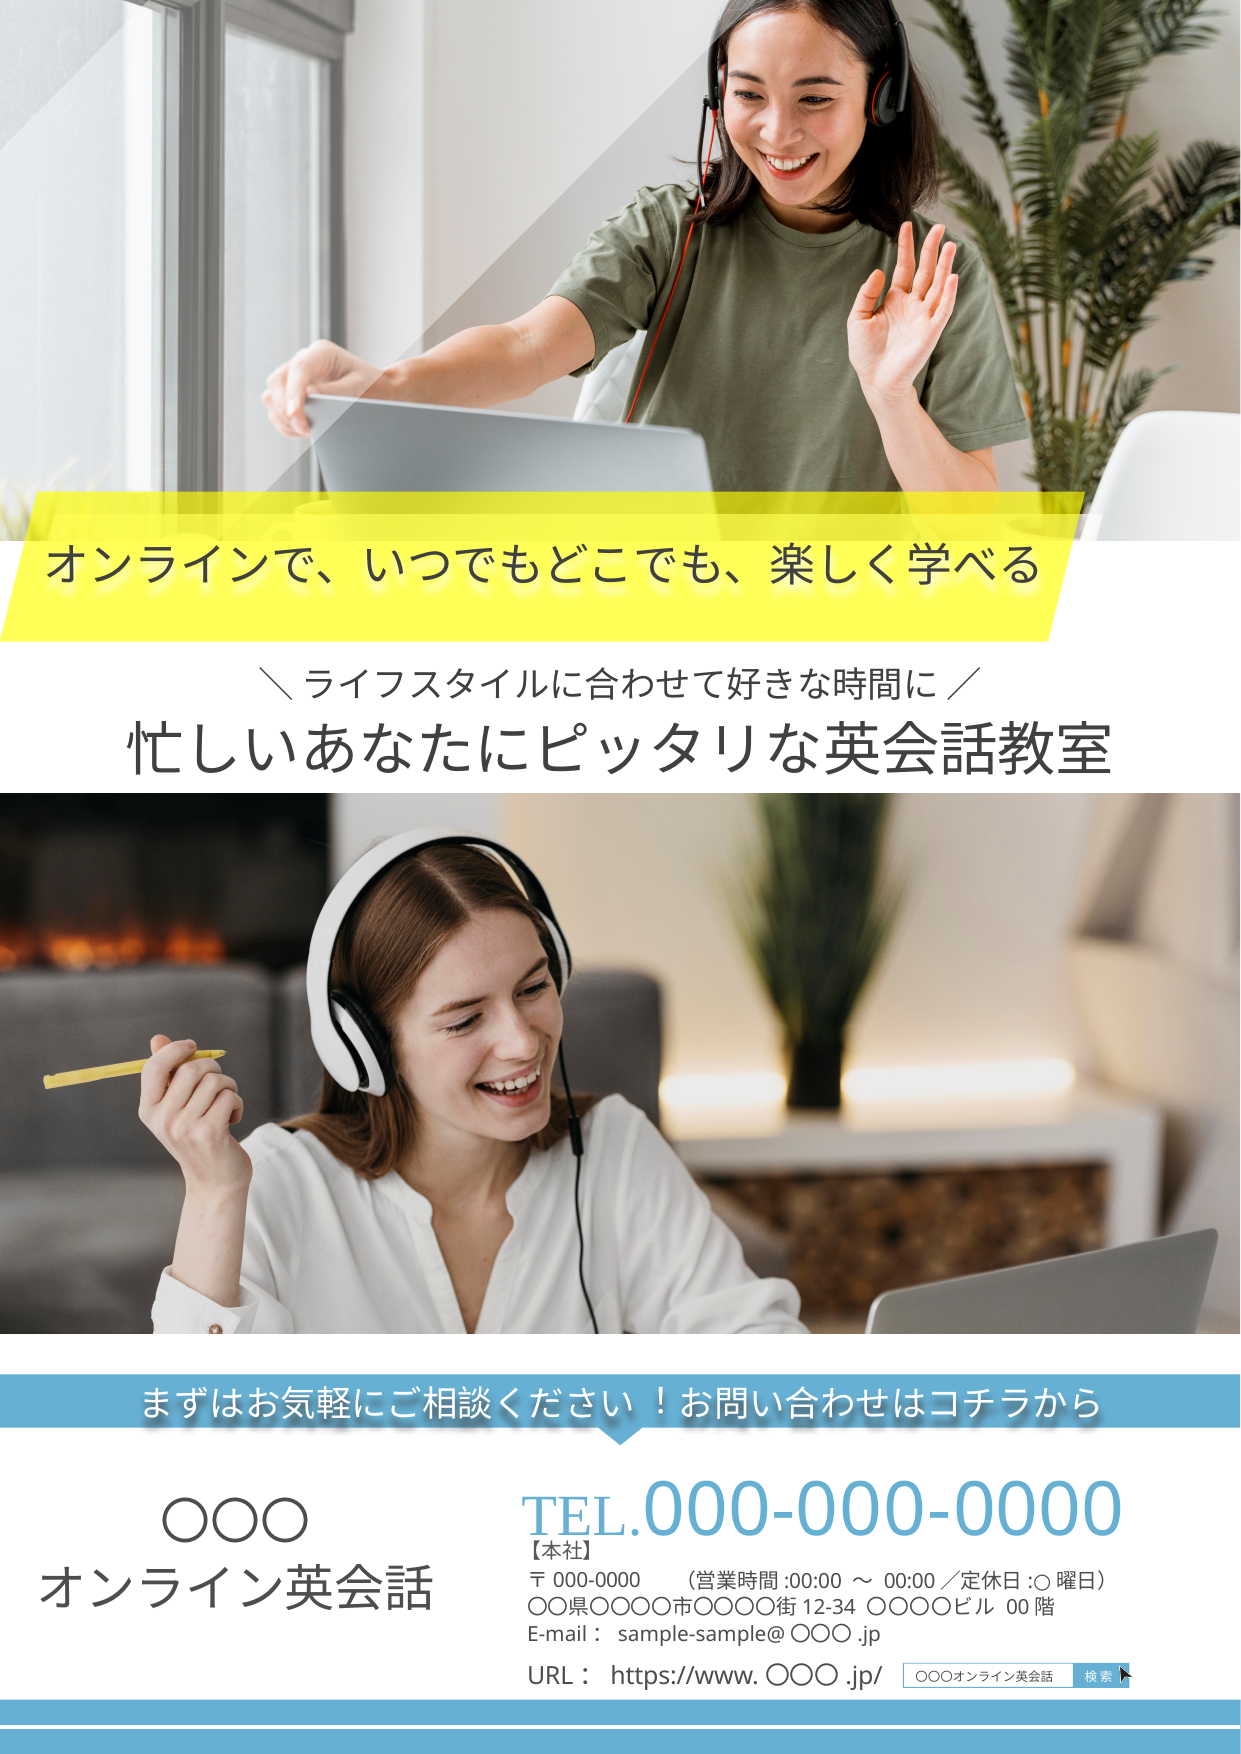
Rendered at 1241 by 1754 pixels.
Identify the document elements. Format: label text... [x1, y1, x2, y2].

text_box [0, 541, 1074, 643]
text_box URL：https://www.〇〇〇.jp/ [525, 1657, 903, 1690]
text_box [15, 541, 1098, 666]
text_box 検 索 [1084, 1651, 1123, 1684]
text_box オンラインで、いつでもどこでも、楽しく学べる [42, 541, 1045, 591]
picture [0, 793, 1241, 1334]
text_box 〒000-0000 [525, 1564, 650, 1591]
picture [1119, 1664, 1134, 1685]
text_box （営業時間:00:00 ～ 00:00／定休日:○曜日） [673, 1565, 1147, 1593]
text_box ＼ ライフスタイルに合わせて好きな時間に ／ [150, 655, 1090, 704]
text_box [0, 1699, 1241, 1725]
text_box 〇〇〇 オンライン英会話 [0, 1483, 470, 1617]
picture [0, 0, 1241, 541]
text_box [0, 1374, 1241, 1428]
text_box まずはお気軽にご相談ください︕ お問い合わせはコチラから [127, 1379, 1113, 1424]
text_box TEL.000-000-0000 [519, 1458, 1241, 1551]
text_box 【本社】 [505, 1530, 619, 1571]
text_box 〇〇県〇〇〇〇市〇〇〇〇街12-34 〇〇〇〇ビル 00階 E-mail：sample-sample@〇〇〇.jp [525, 1591, 1122, 1646]
text_box 〇〇〇オンライン英会話 [913, 1666, 1060, 1684]
text_box 忙しいあなたにピッタリな英会話教室 [93, 704, 1147, 782]
text_box [614, 1441, 626, 1446]
text_box [0, 1729, 1241, 1754]
text_box [903, 1662, 1130, 1688]
